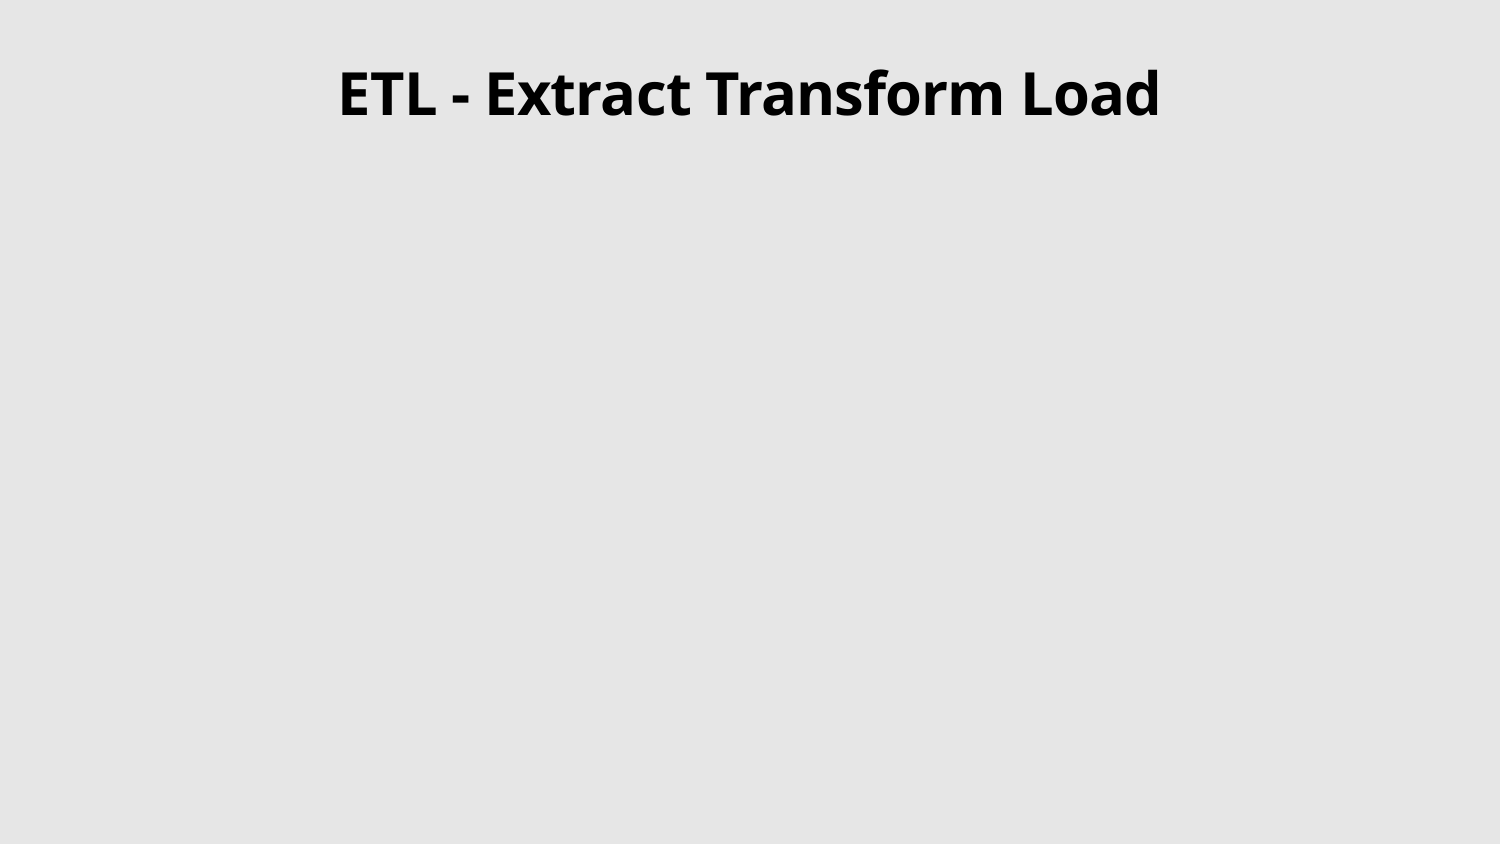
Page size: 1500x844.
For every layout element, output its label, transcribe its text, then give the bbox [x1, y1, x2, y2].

title ETL - Extract Transform Load [70, 56, 1430, 127]
